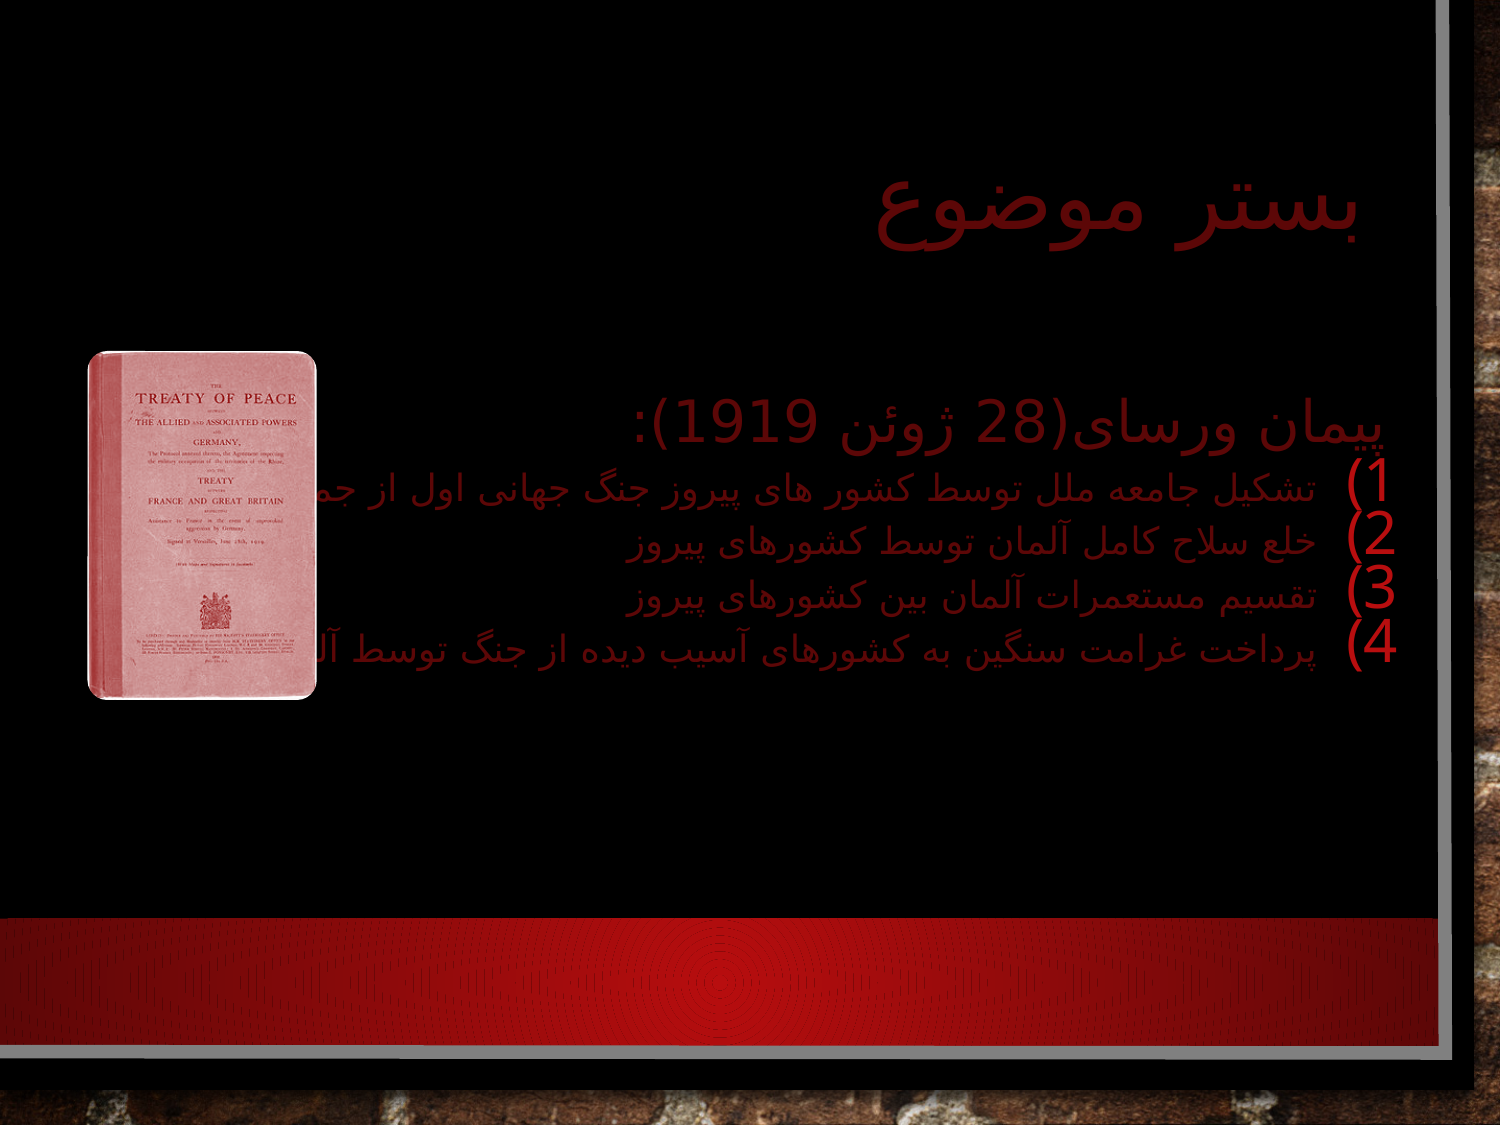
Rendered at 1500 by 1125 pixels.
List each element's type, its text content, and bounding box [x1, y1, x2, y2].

picture [0, 0, 1500, 1125]
title بستر موضوع [89, 0, 1366, 250]
list پیمان ورسای(28 ژوئن 1919): تشکیل جامعه ملل توسط کشور های پیروز جنگ جهانی اول از جمله فرانسه خلع سلاح کامل آلمان توسط کشورهای پیروز تقسیم مستعمرات آلمان بین کشورهای پیروز پرداخت غرامت سنگین به کشورهای آسیب دیده از جنگ توسط آلمان [112, 363, 1463, 1084]
picture [87, 350, 317, 701]
